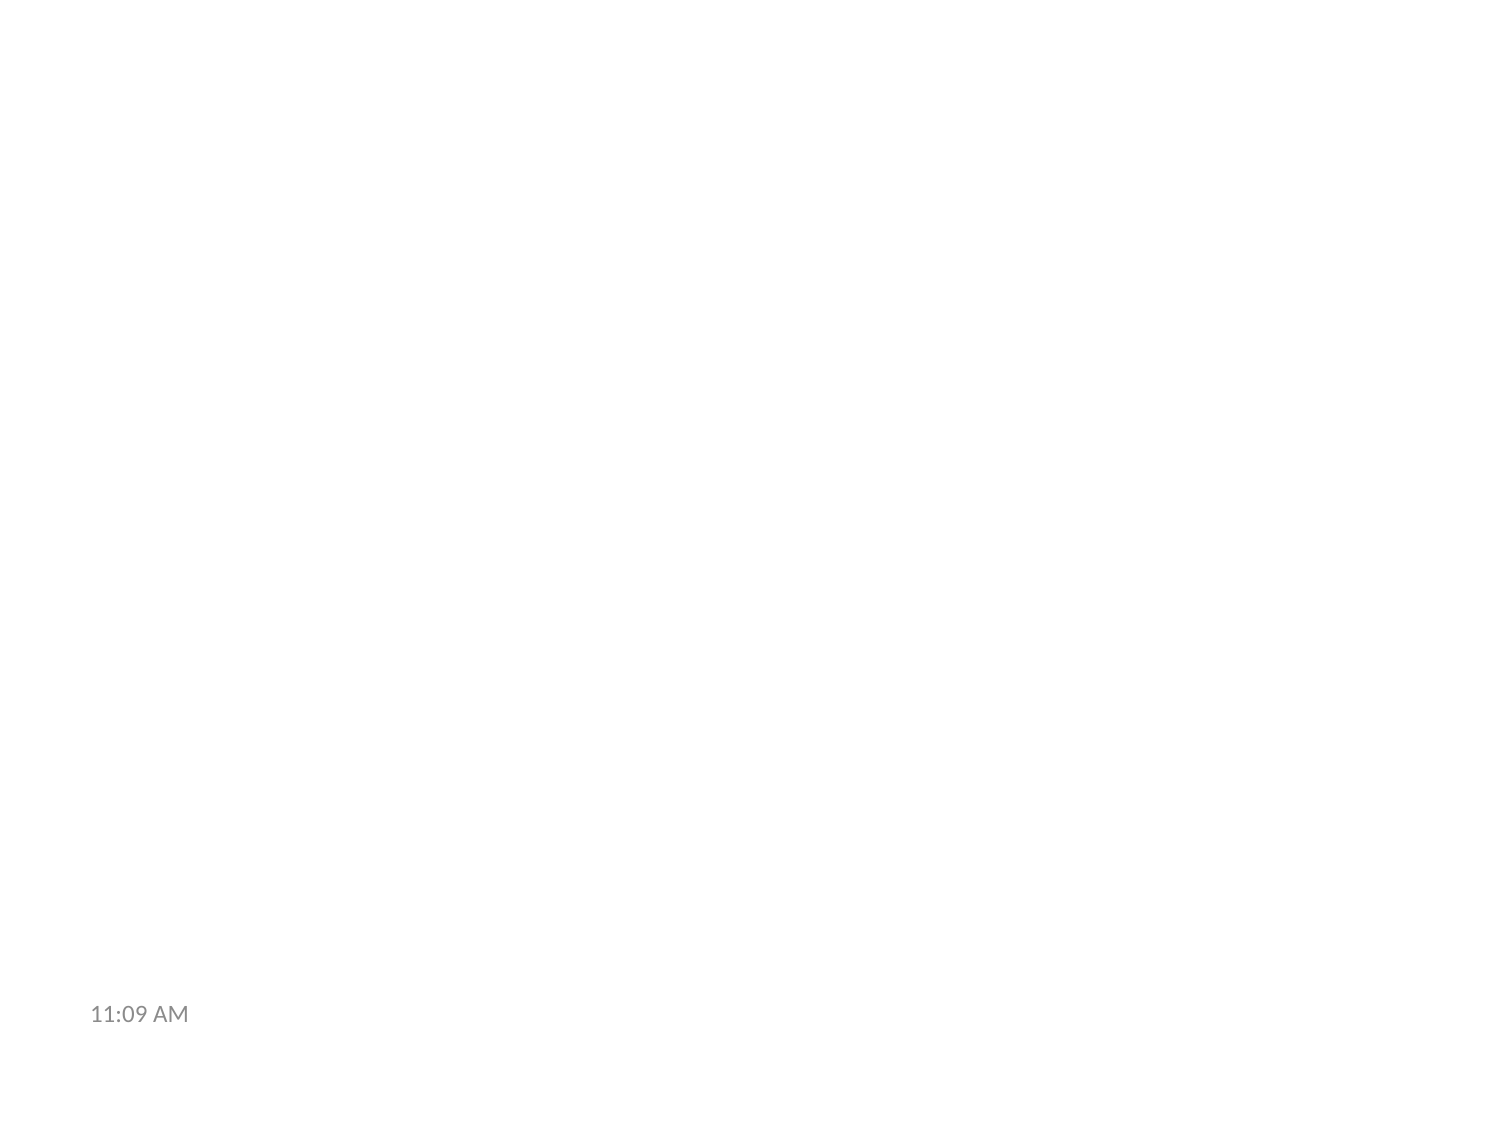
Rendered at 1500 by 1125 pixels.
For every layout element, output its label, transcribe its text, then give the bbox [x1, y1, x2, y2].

text_box 3:35 PM [75, 982, 425, 1043]
